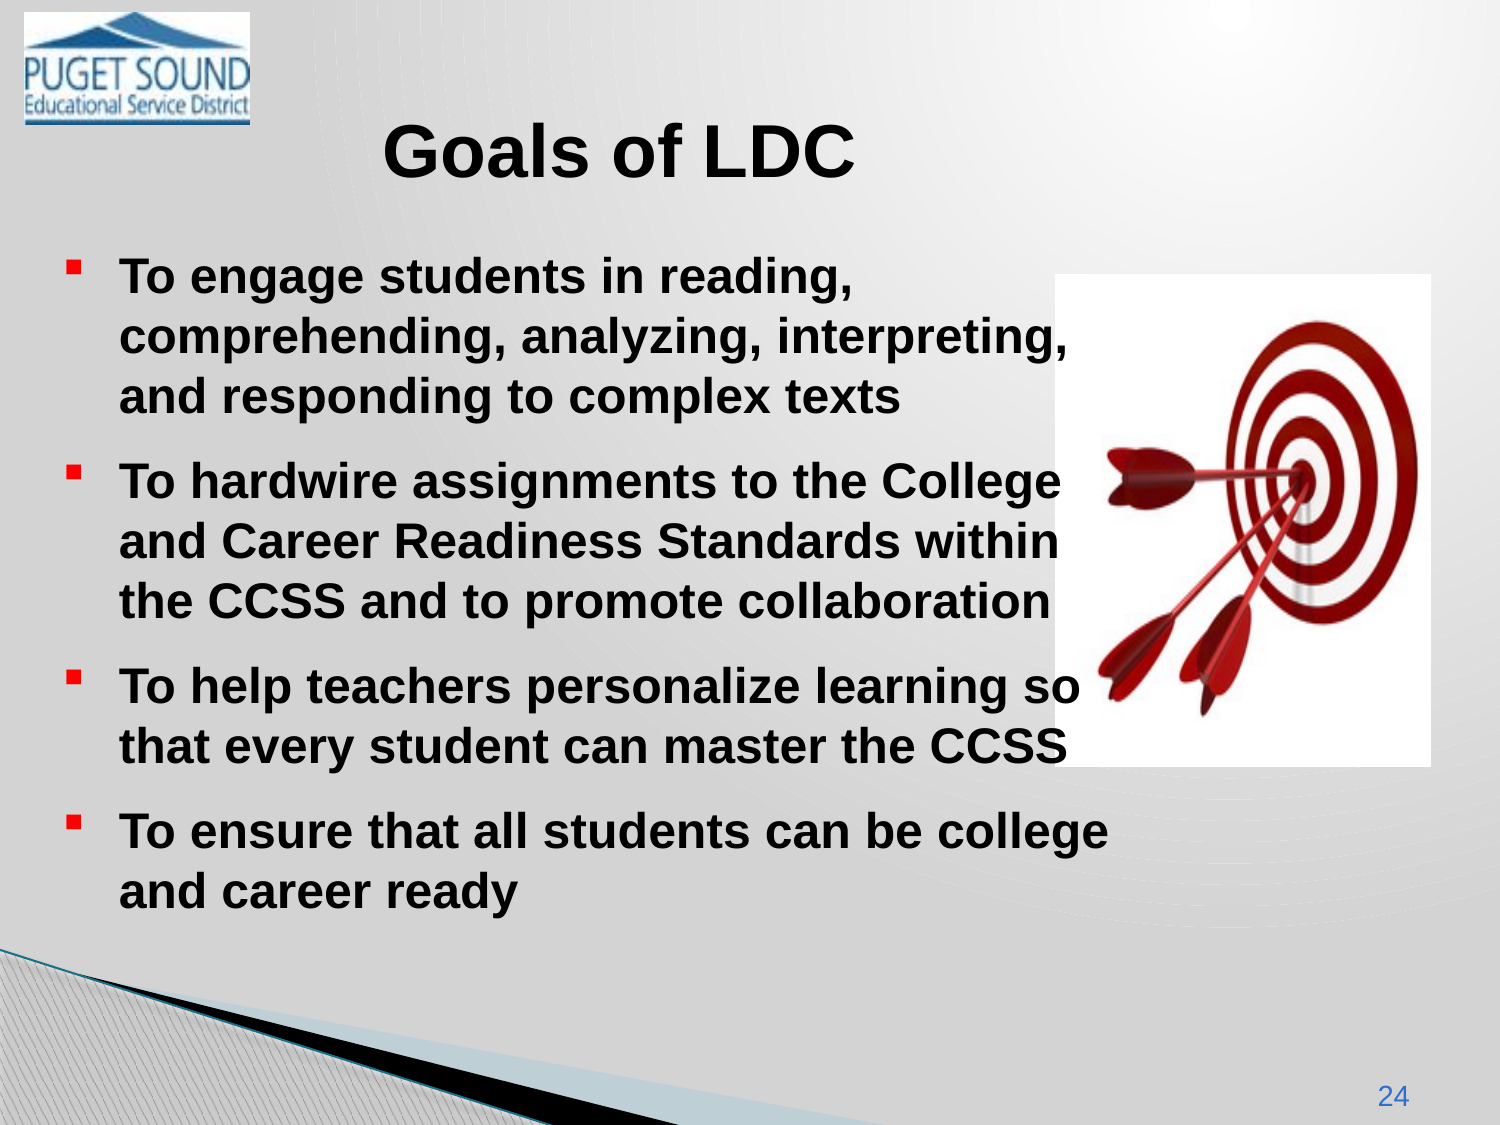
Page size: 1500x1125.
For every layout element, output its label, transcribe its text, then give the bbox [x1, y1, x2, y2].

slide_number 24 [1074, 1069, 1425, 1110]
picture [24, 12, 250, 125]
text_box To engage students in reading, comprehending, analyzing, interpreting, and responding to complex texts To hardwire assignments to the College and Career Readiness Standards within the CCSS and to promote collaboration To help teachers personalize learning so that every student can master the CCSS To ensure that all students can be college and career ready [47, 236, 1138, 927]
picture [1055, 274, 1431, 767]
text_box Goals of LDC [367, 94, 1259, 200]
